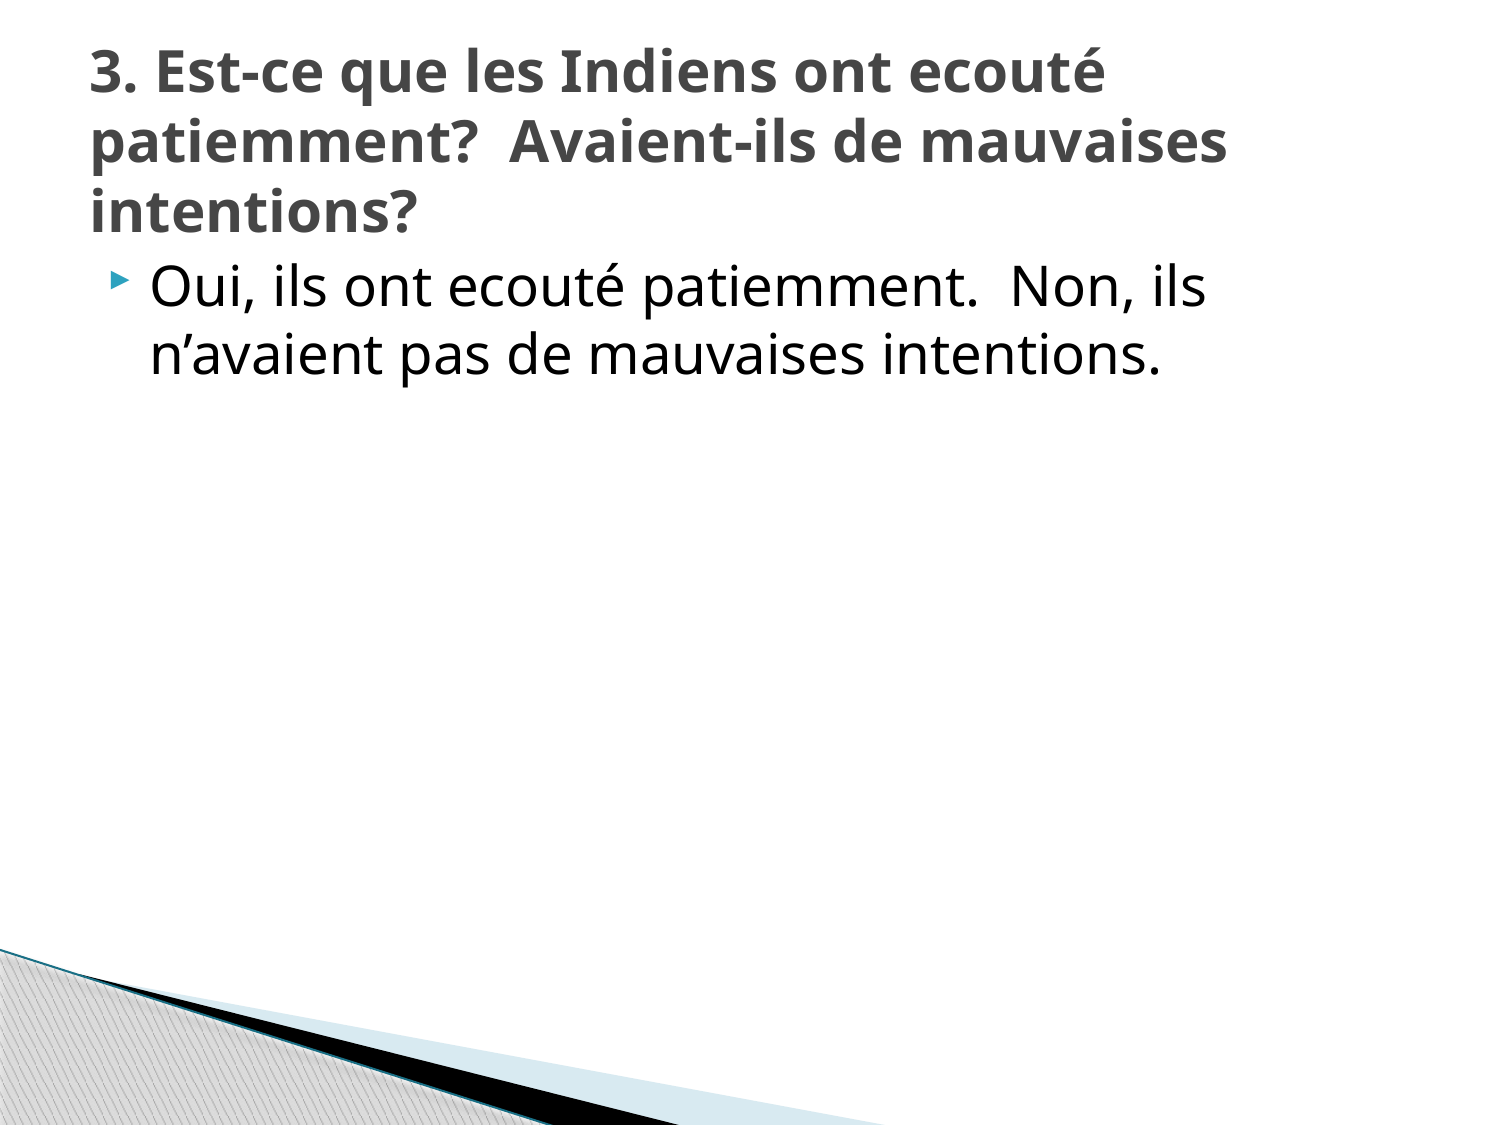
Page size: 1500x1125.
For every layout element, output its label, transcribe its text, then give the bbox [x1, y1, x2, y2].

list Oui, ils ont ecouté patiemment. Non, ils n’avaient pas de mauvaises intentions. [75, 243, 1425, 986]
title 3. Est-ce que les Indiens ont ecouté patiemment? Avaient-ils de mauvaises intentions? [75, 45, 1425, 233]
